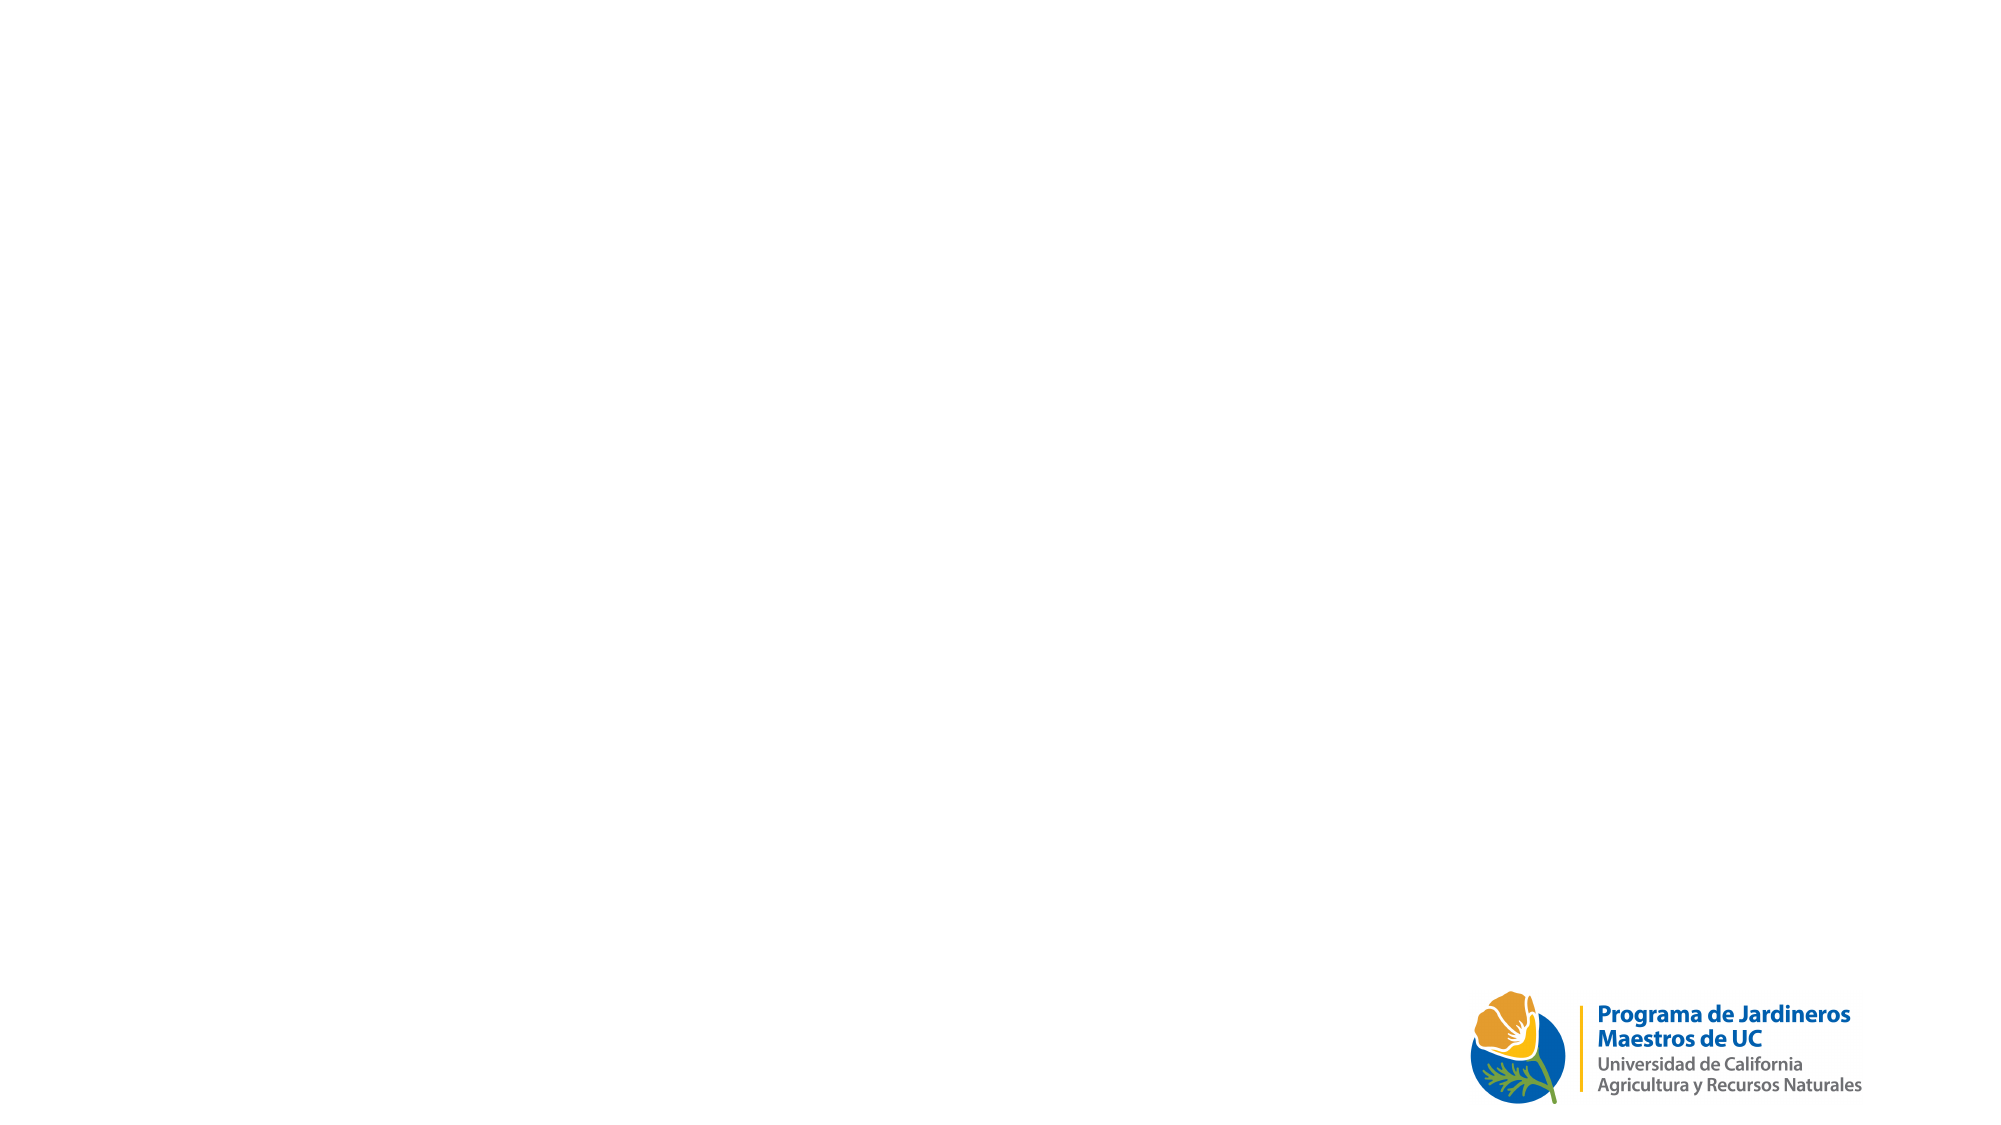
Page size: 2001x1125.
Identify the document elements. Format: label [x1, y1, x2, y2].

picture [1469, 990, 1863, 1105]
